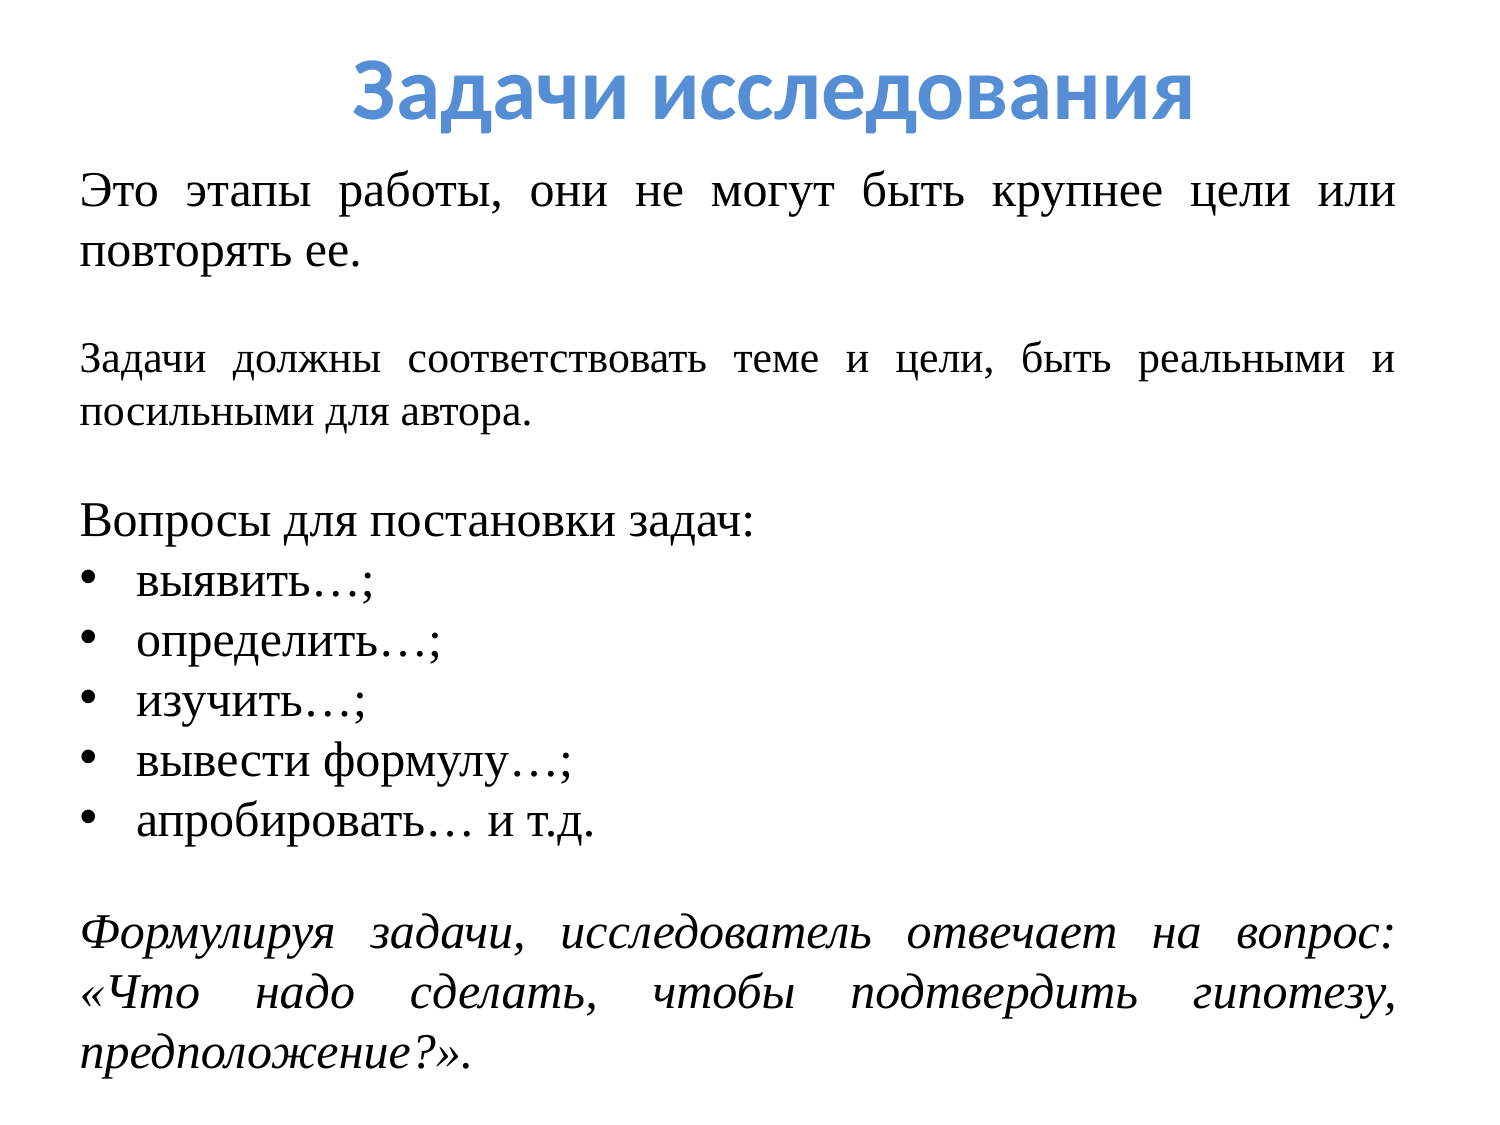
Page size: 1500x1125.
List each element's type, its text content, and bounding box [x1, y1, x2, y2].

text_box Это этапы работы, они не могут быть крупнее цели или повторять ее. Задачи должны соответствовать теме и цели, быть реальными и посильными для автора. Вопросы для постановки задач: выявить…; определить…; изучить…; вывести формулу…; апробировать… и т.д. Формулируя задачи, исследователь отвечает на вопрос: «Что надо сделать, чтобы подтвердить гипотезу, предположение?». [64, 149, 1412, 1087]
title Задачи исследования [112, 19, 1437, 149]
